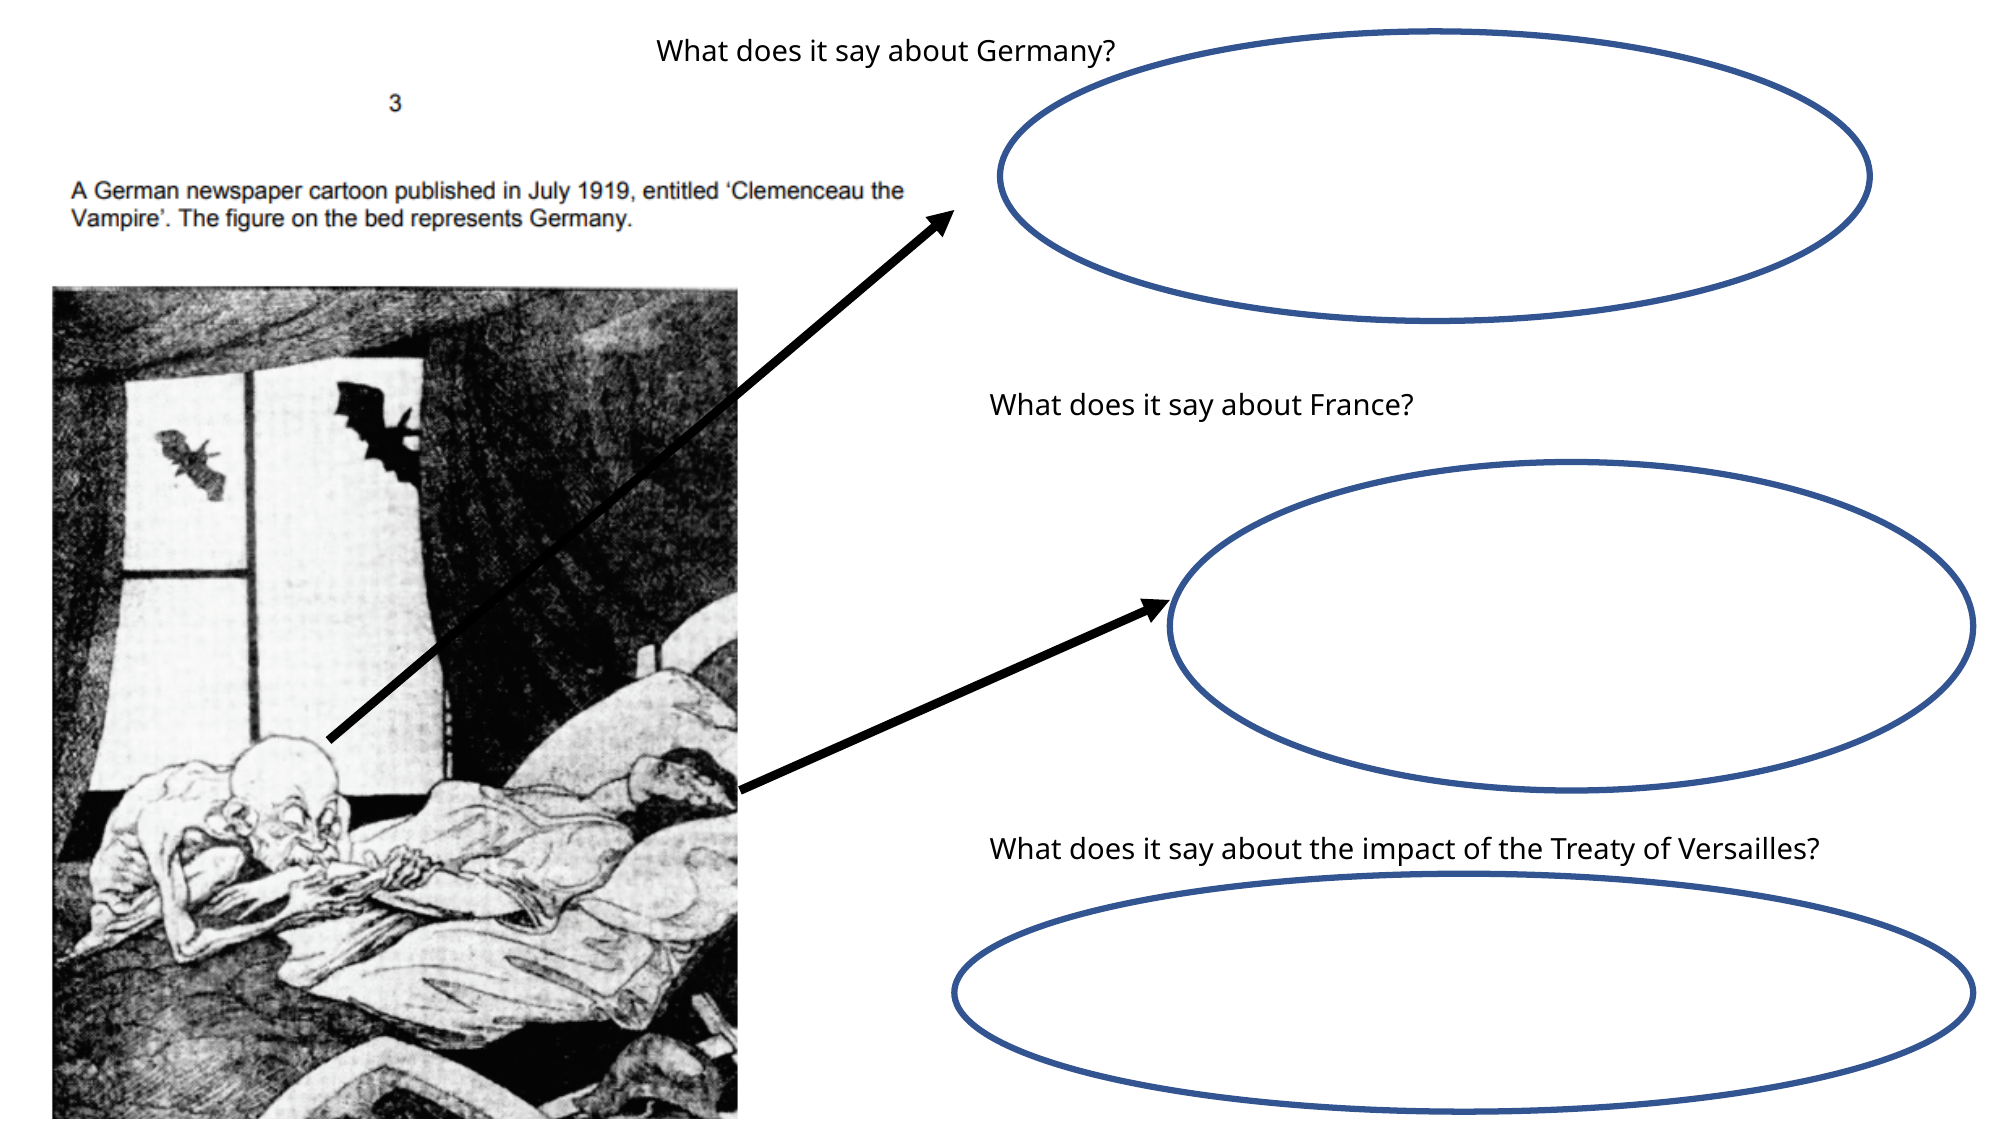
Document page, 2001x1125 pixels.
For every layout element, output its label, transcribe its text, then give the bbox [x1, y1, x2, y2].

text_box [328, 209, 955, 741]
text_box What does it say about the impact of the Treaty of Versailles? [975, 823, 1869, 873]
text_box [1170, 460, 1975, 792]
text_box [739, 599, 1170, 791]
picture [3, 31, 975, 1119]
text_box [998, 30, 1871, 322]
text_box What does it say about France? [975, 379, 1559, 429]
text_box [975, 872, 1975, 1113]
text_box What does it say about Germany? [641, 25, 1226, 76]
